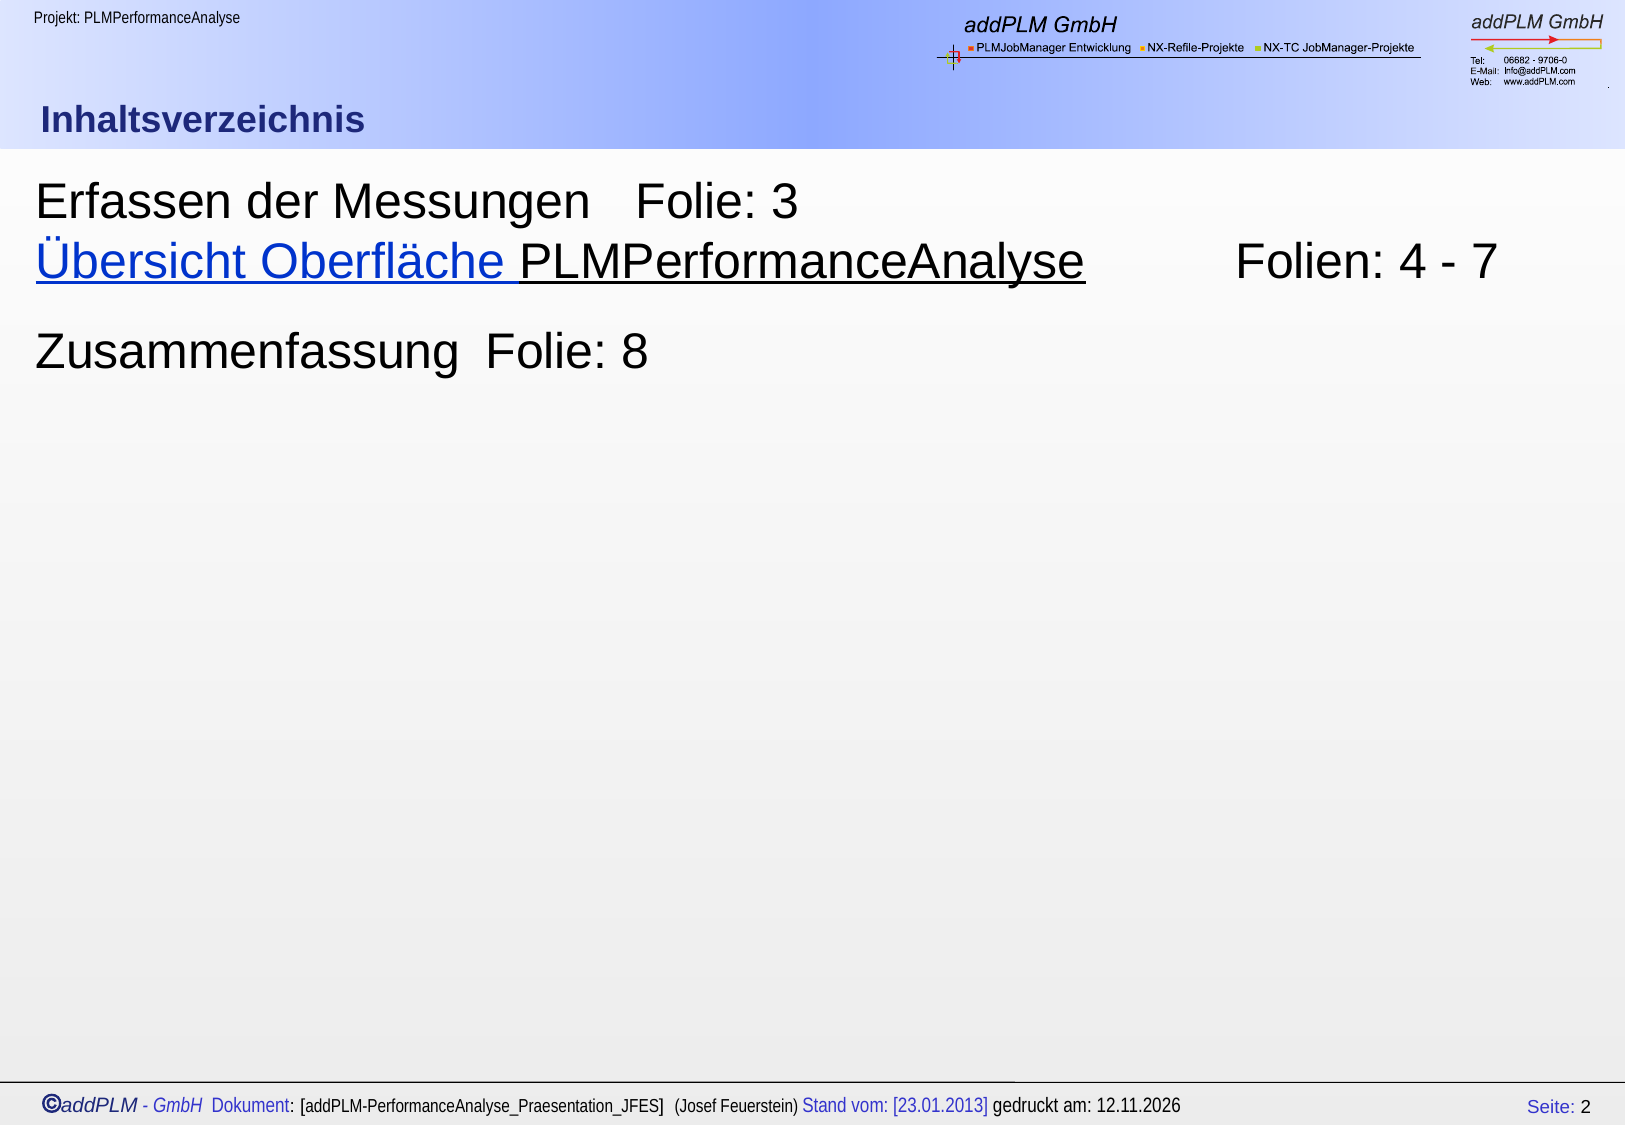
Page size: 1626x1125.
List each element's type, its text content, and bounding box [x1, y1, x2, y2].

title Inhaltsverzeichnis [40, 67, 1582, 141]
text_box Erfassen der Messungen Folie: 3 Übersicht Oberfläche PLMPerformanceAnalyse Folien: 4 - 7 Zusammenfassung Folie: 8 [20, 160, 1605, 386]
